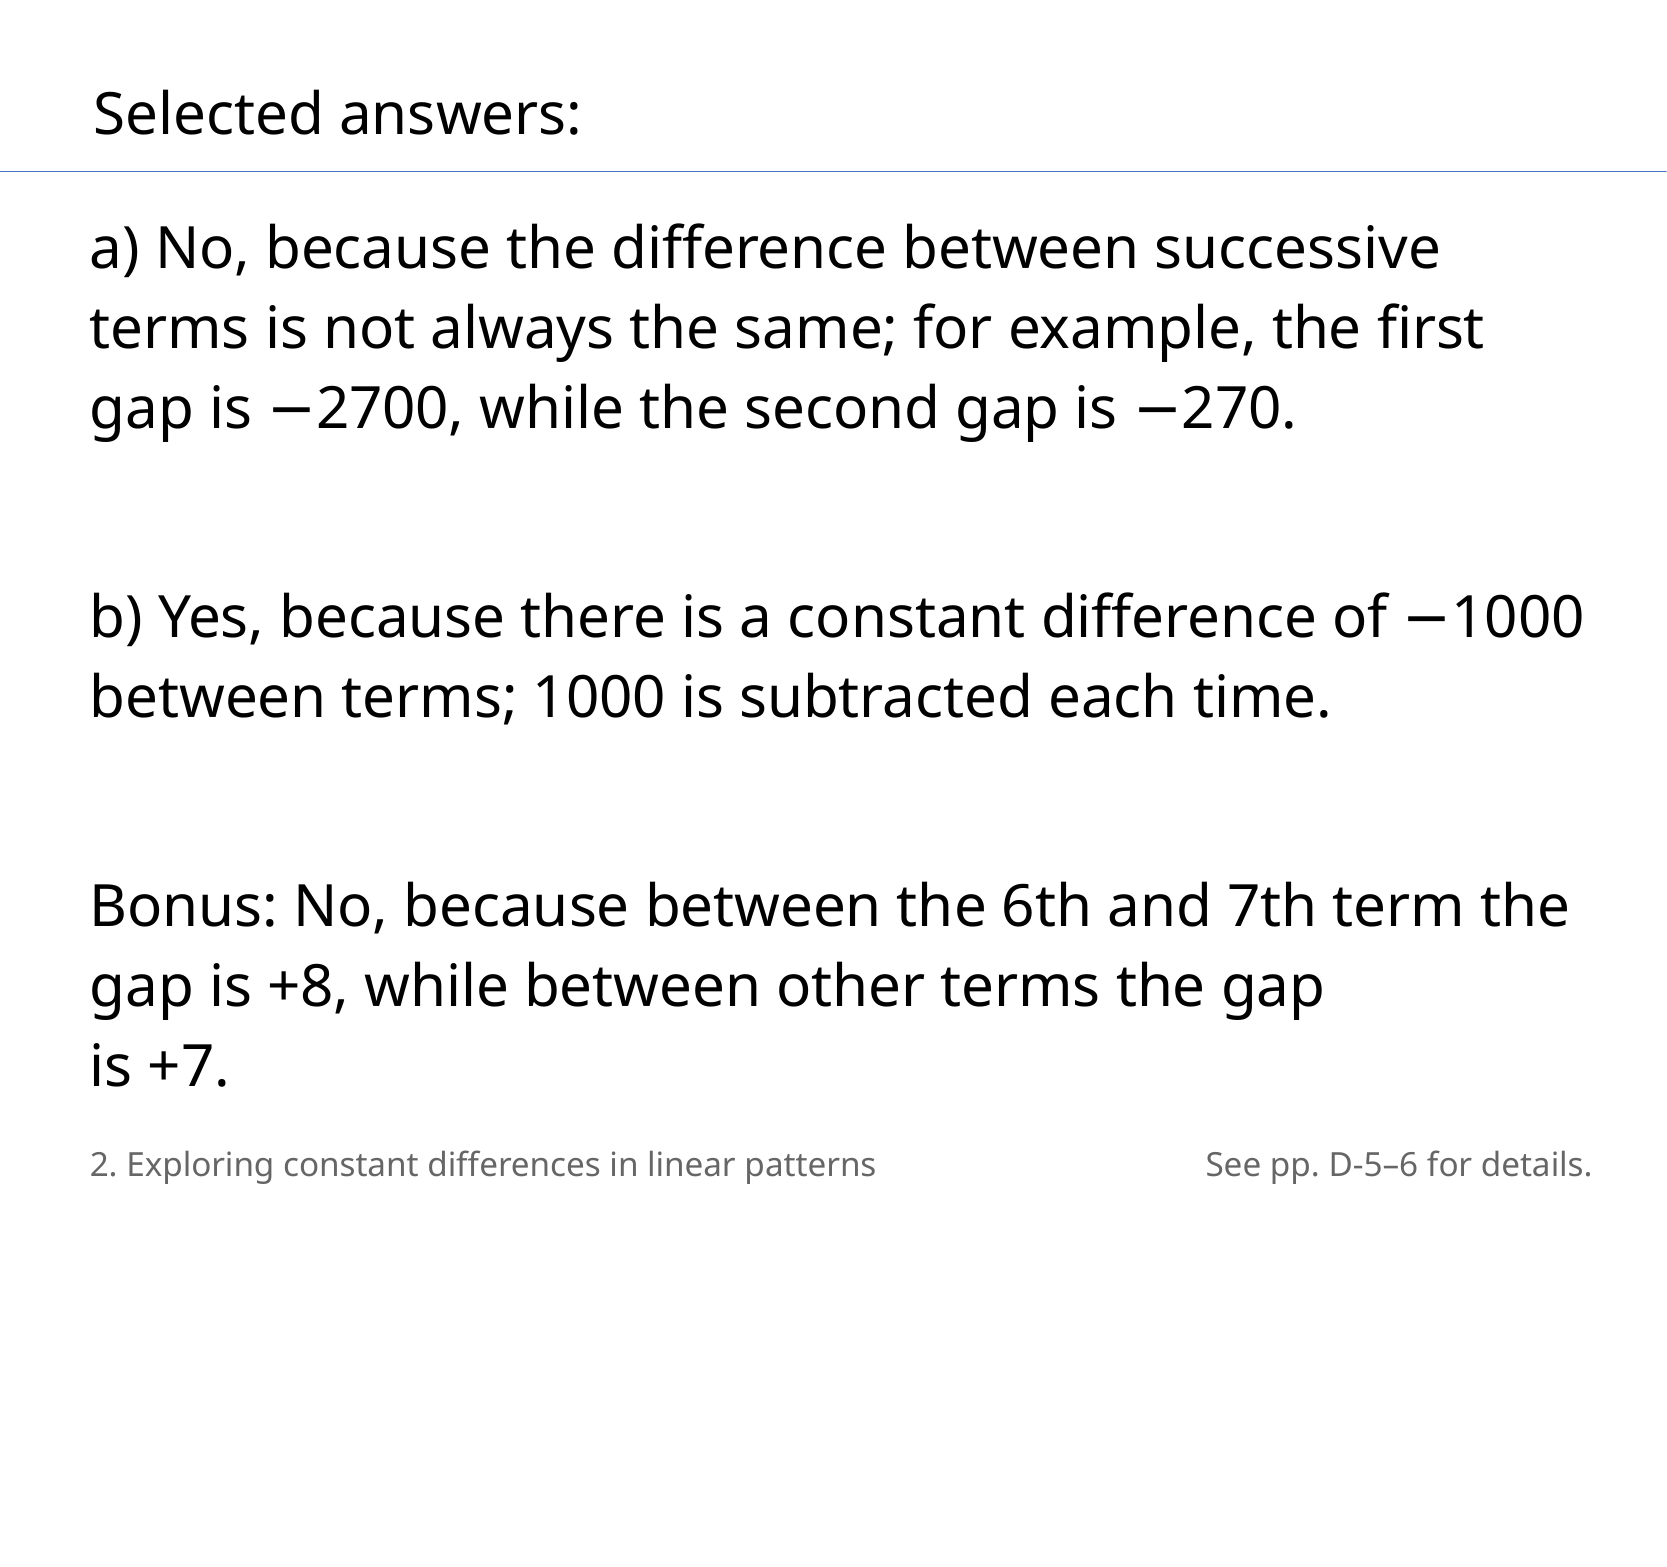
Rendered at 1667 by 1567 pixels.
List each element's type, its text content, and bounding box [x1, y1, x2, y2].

text_box Selected answers: [79, 68, 1601, 154]
text_box See pp. D-5–6 for details. [1051, 1135, 1608, 1190]
text_box a) No, because the difference between successive terms is not always the same; for example, the first gap is −2700, while the second gap is −270. b) Yes, because there is a constant difference of −1000 between terms; 1000 is subtracted each time. Bonus: No, because between the 6th and 7th term the gap is +8, while between other terms the gap ​is +7. [75, 193, 1608, 1106]
text_box 2. Exploring constant differences in linear patterns [75, 1135, 959, 1190]
